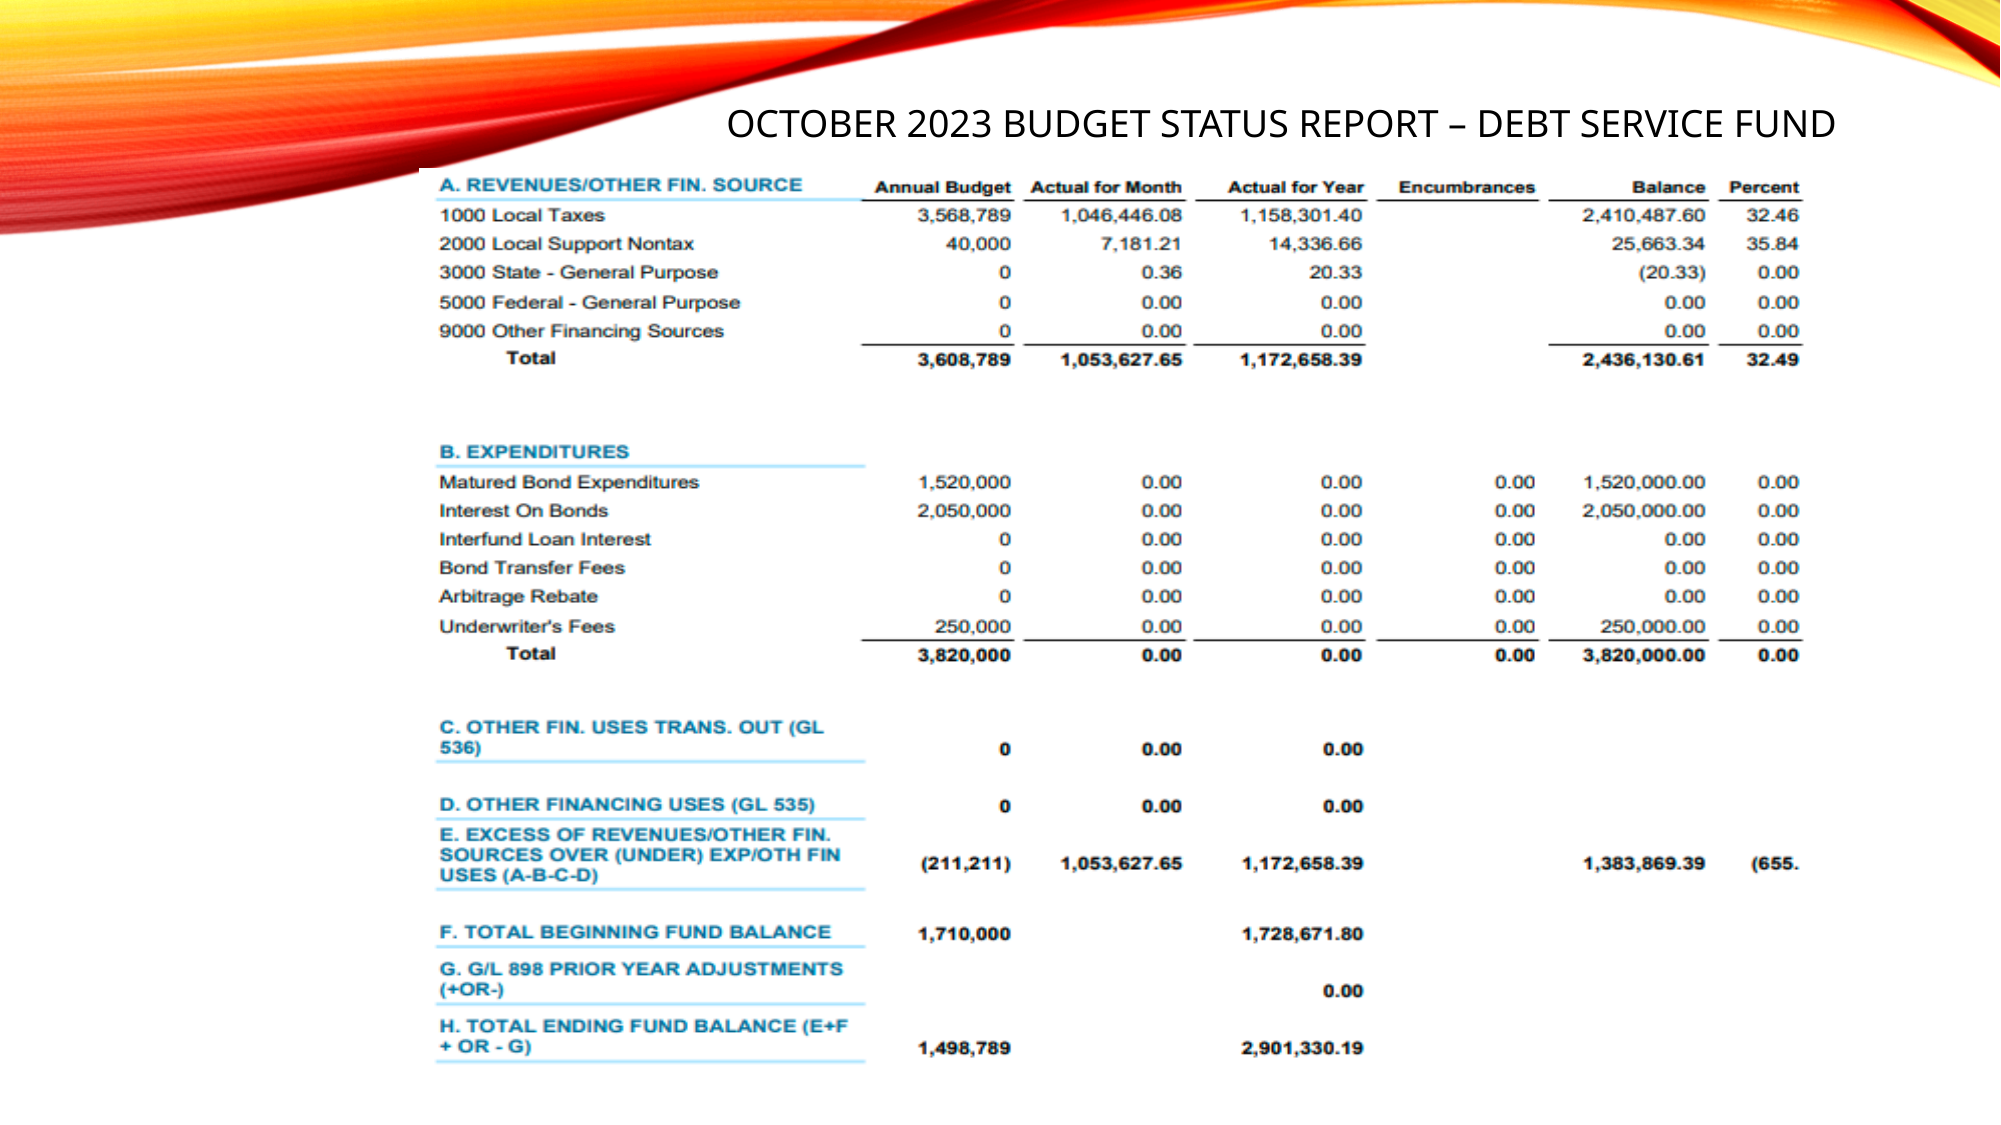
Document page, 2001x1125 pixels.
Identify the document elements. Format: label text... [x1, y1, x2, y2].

title OCTOBER 2023 BUDGET STATUS REPORT – DEBT SERVICE FUND [636, 81, 1928, 169]
picture [0, 0, 2000, 1078]
